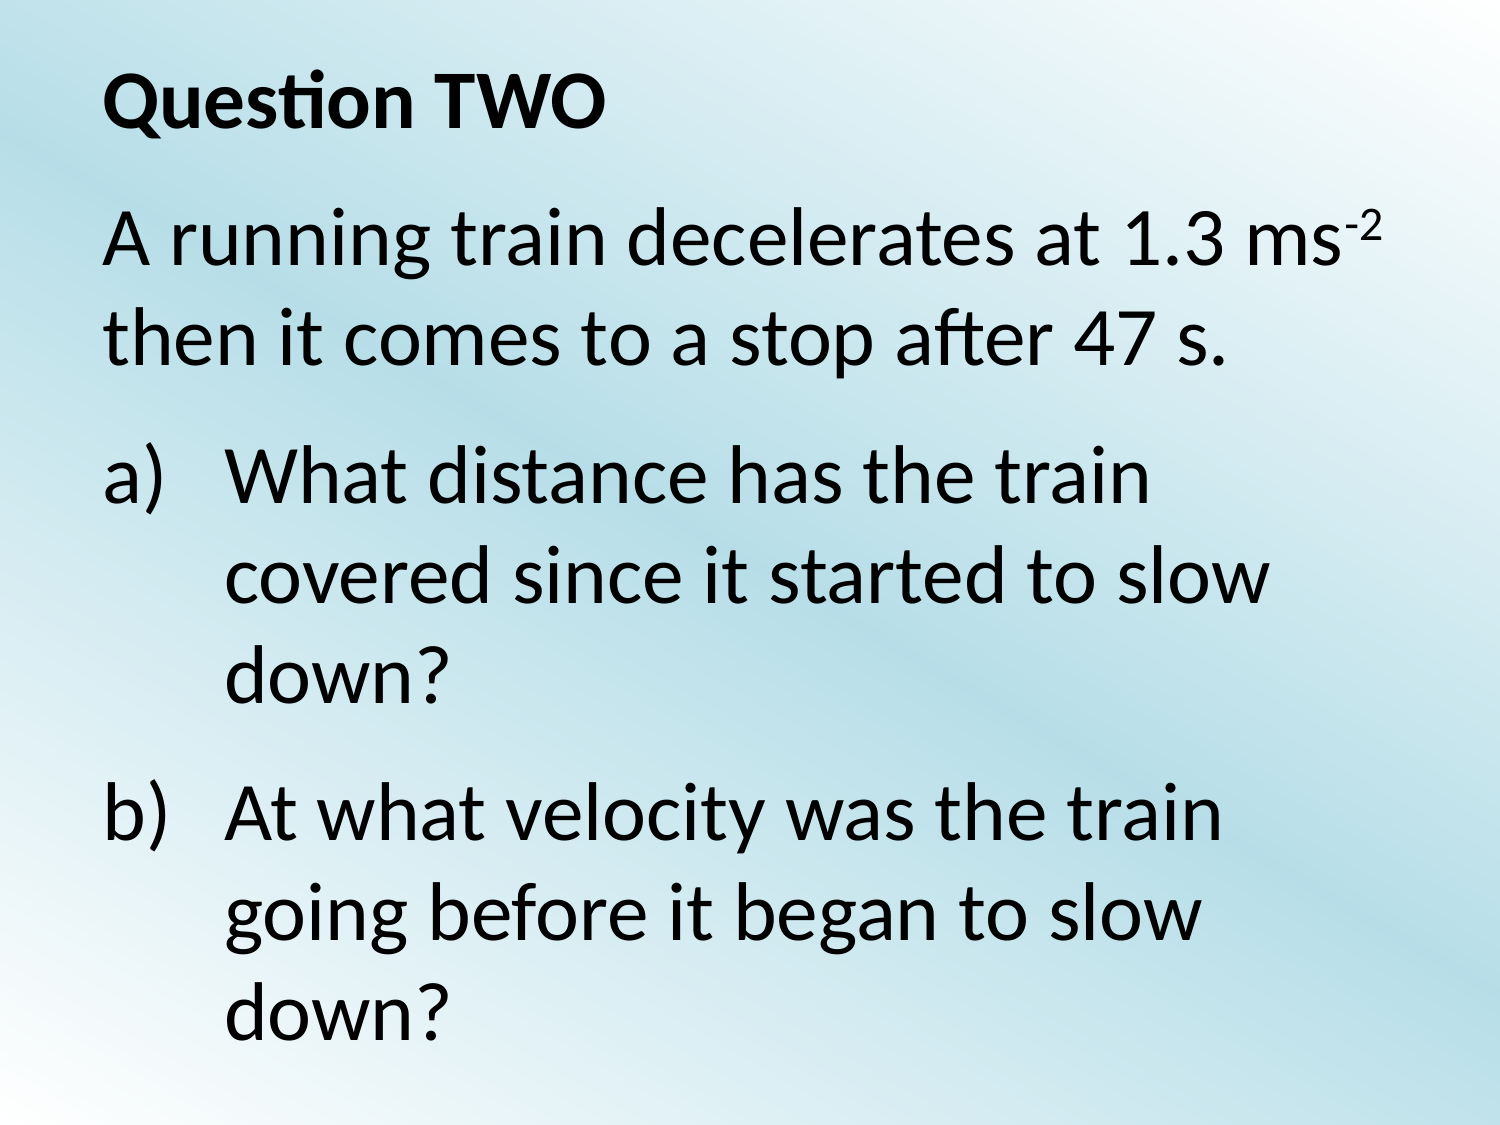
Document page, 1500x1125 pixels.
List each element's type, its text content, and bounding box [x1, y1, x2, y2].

text_box Question TWO A running train decelerates at 1.3 ms-2 then it comes to a stop after 47 s. What distance has the train covered since it started to slow down? At what velocity was the train going before it began to slow down? [87, 37, 1438, 1065]
